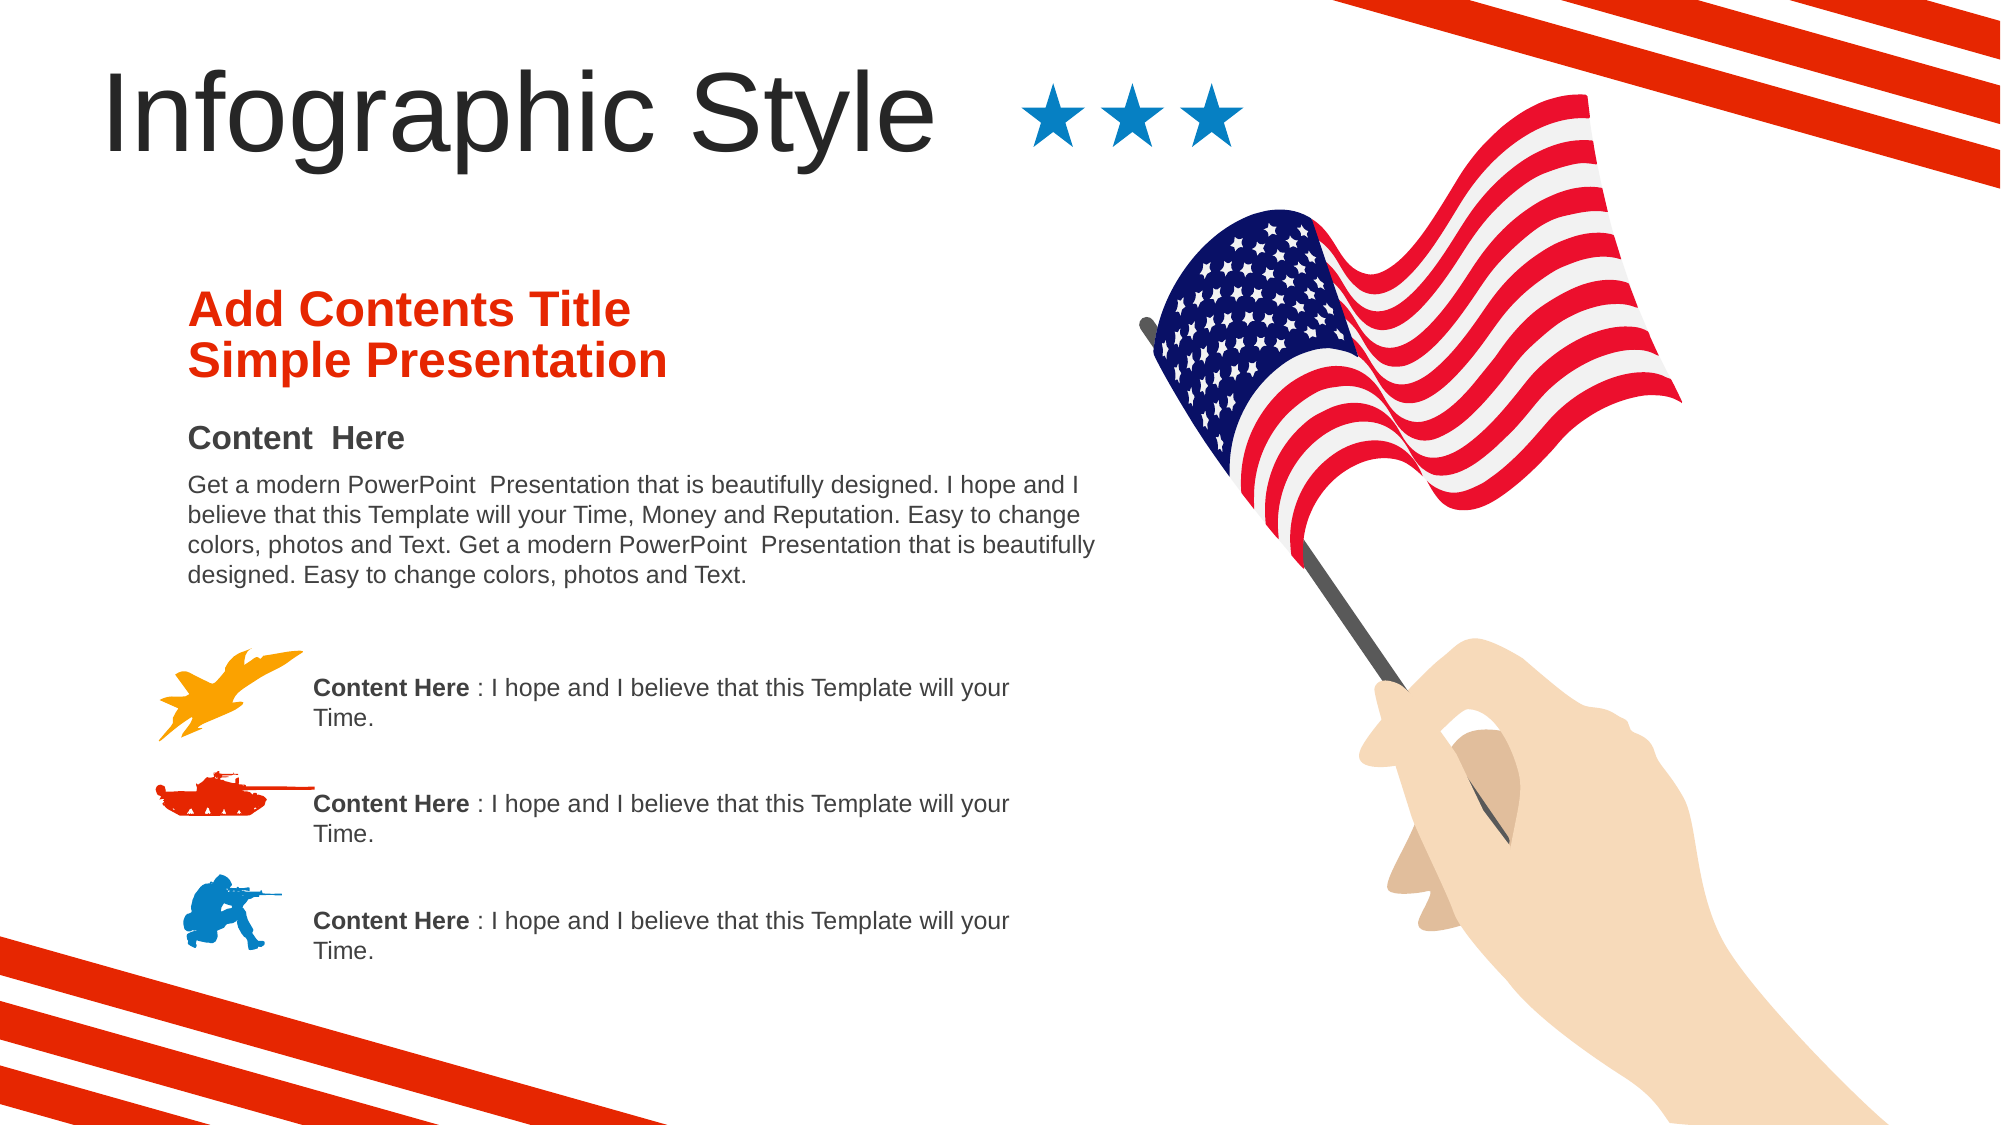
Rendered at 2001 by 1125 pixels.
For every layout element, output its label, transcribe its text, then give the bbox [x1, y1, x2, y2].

text_box [155, 771, 315, 816]
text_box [1021, 83, 1244, 148]
list Infographic Style [86, 55, 1899, 175]
text_box [183, 874, 282, 951]
text_box Content Here : I hope and I believe that this Template will your Time. [298, 663, 1091, 739]
text_box [158, 648, 303, 742]
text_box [1164, 115, 1853, 1125]
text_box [172, 408, 1126, 598]
text_box Content Here : I hope and I believe that this Template will your Time. [298, 897, 1091, 973]
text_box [172, 269, 828, 397]
text_box Content Here : I hope and I believe that this Template will your Time. [298, 780, 1091, 856]
